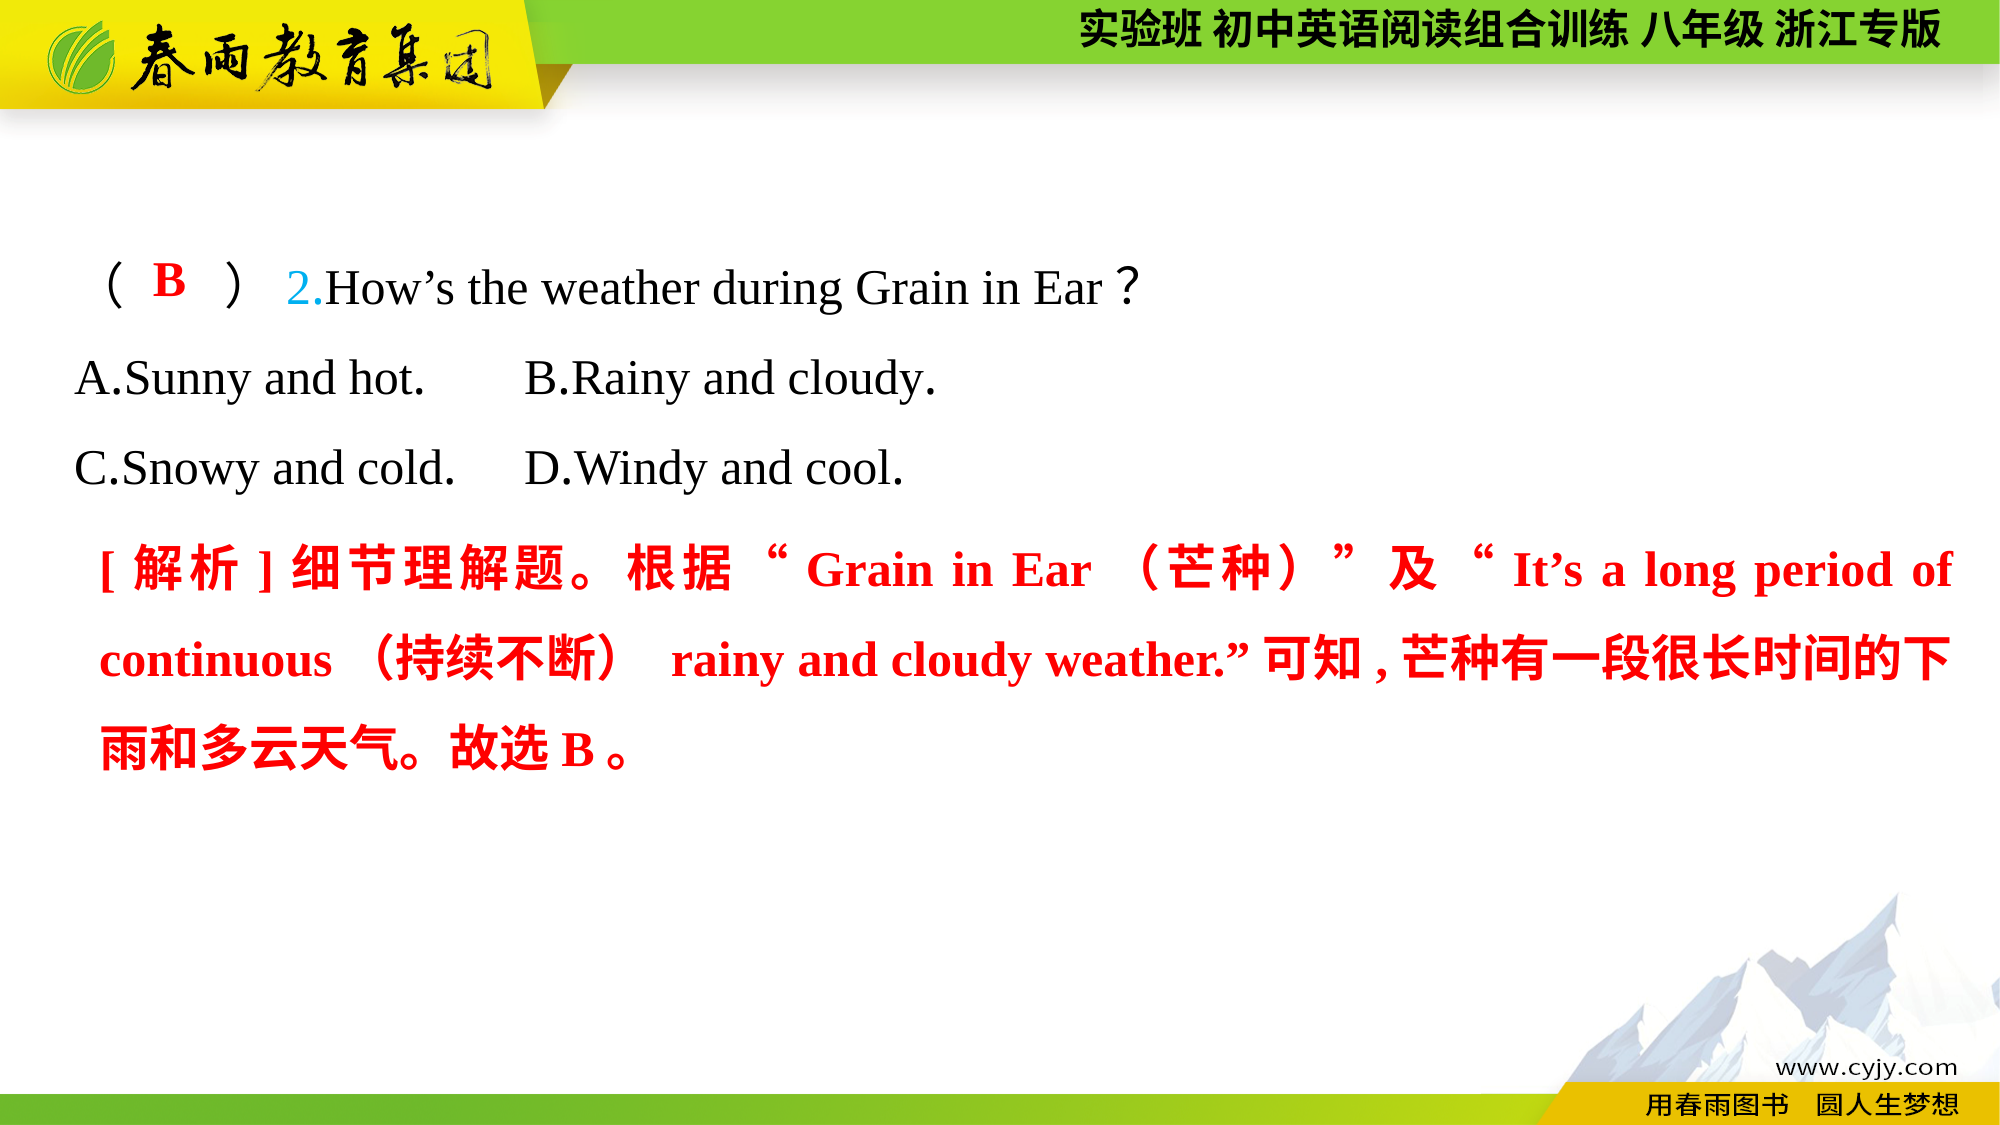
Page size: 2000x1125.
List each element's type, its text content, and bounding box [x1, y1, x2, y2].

picture [0, 0, 2000, 1125]
text_box B [138, 238, 202, 314]
text_box [解析]细节理解题。根据“Grain in Ear（芒种）”及“It’s a long period of continuous（持续不断） rainy and cloudy weather.”可知,芒种有一段很长时间的下雨和多云天气。故选B。 [84, 498, 1969, 784]
list （ ）2.How’s the weather during Grain in Ear？ A.Sunny and hot. B.Rainy and cloudy. C.Snowy and cold. D.Windy and cool. [59, 216, 1944, 494]
